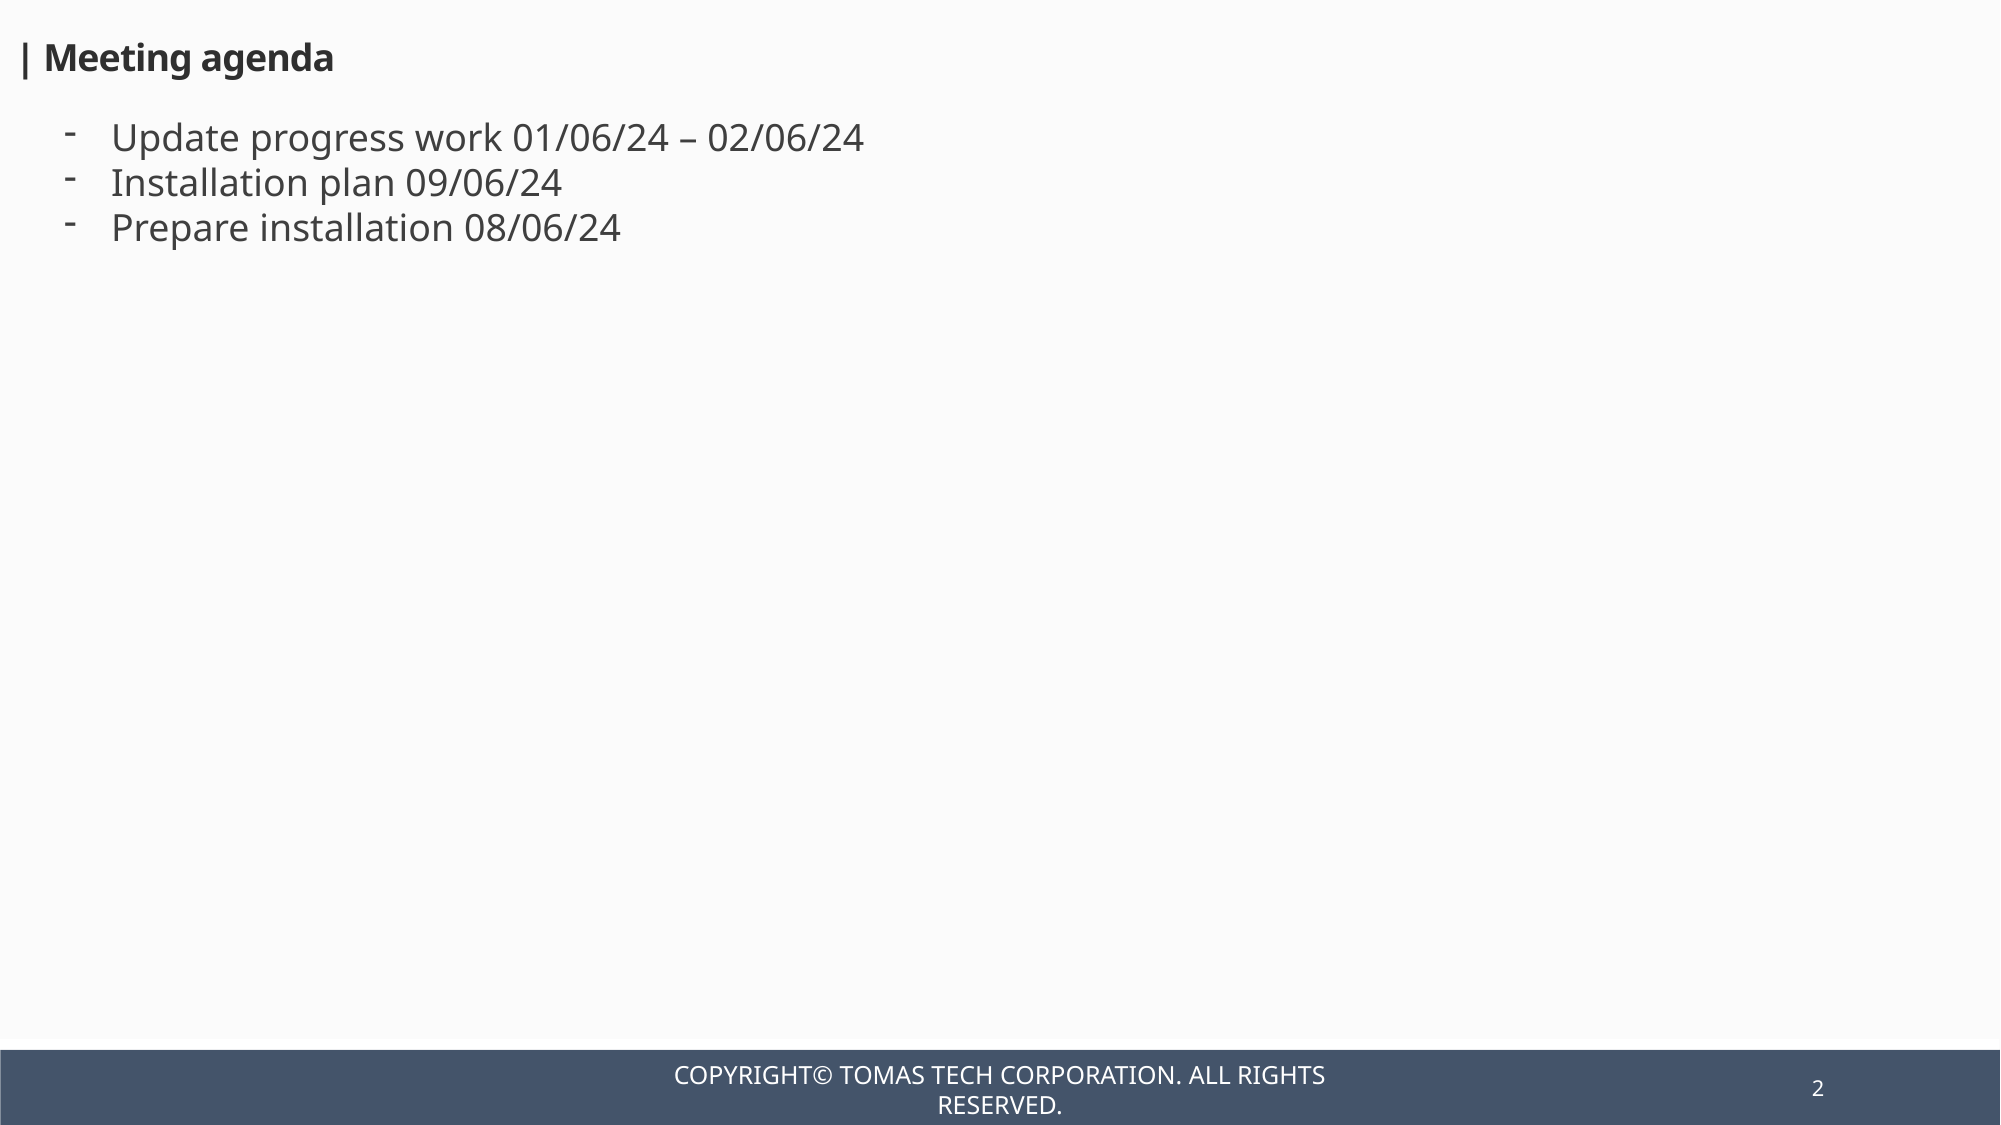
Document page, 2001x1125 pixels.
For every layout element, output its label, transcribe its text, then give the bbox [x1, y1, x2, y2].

footer Copyright© TOMAS TECH CORPORATION. All rights reserved. [604, 1059, 1396, 1120]
text_box | Meeting agenda [0, 30, 1940, 87]
text_box Update progress work 01/06/24 – 02/06/24 Installation plan 09/06/24 Prepare installation 08/06/24 [49, 106, 880, 257]
slide_number 2 [1624, 1059, 1840, 1120]
